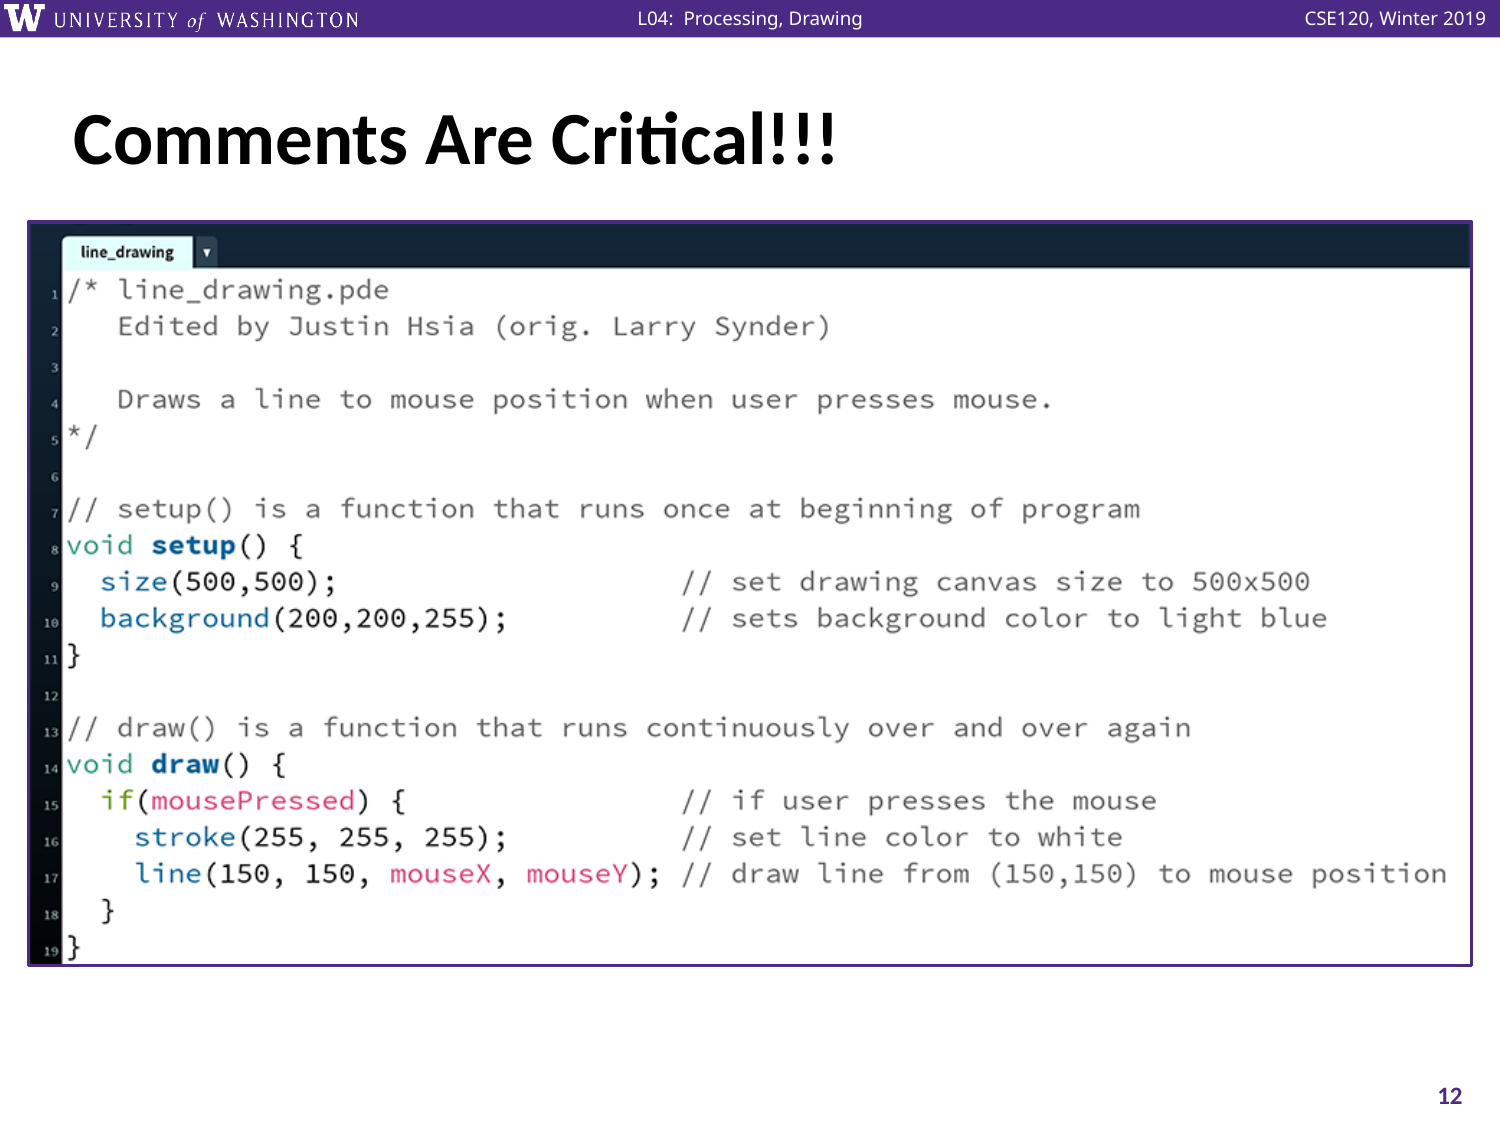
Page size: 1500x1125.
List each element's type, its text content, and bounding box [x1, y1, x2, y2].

slide_number 12 [1400, 1065, 1500, 1125]
picture [4, 4, 358, 32]
title Comments Are Critical!!! [58, 71, 1438, 198]
picture [29, 223, 1471, 964]
